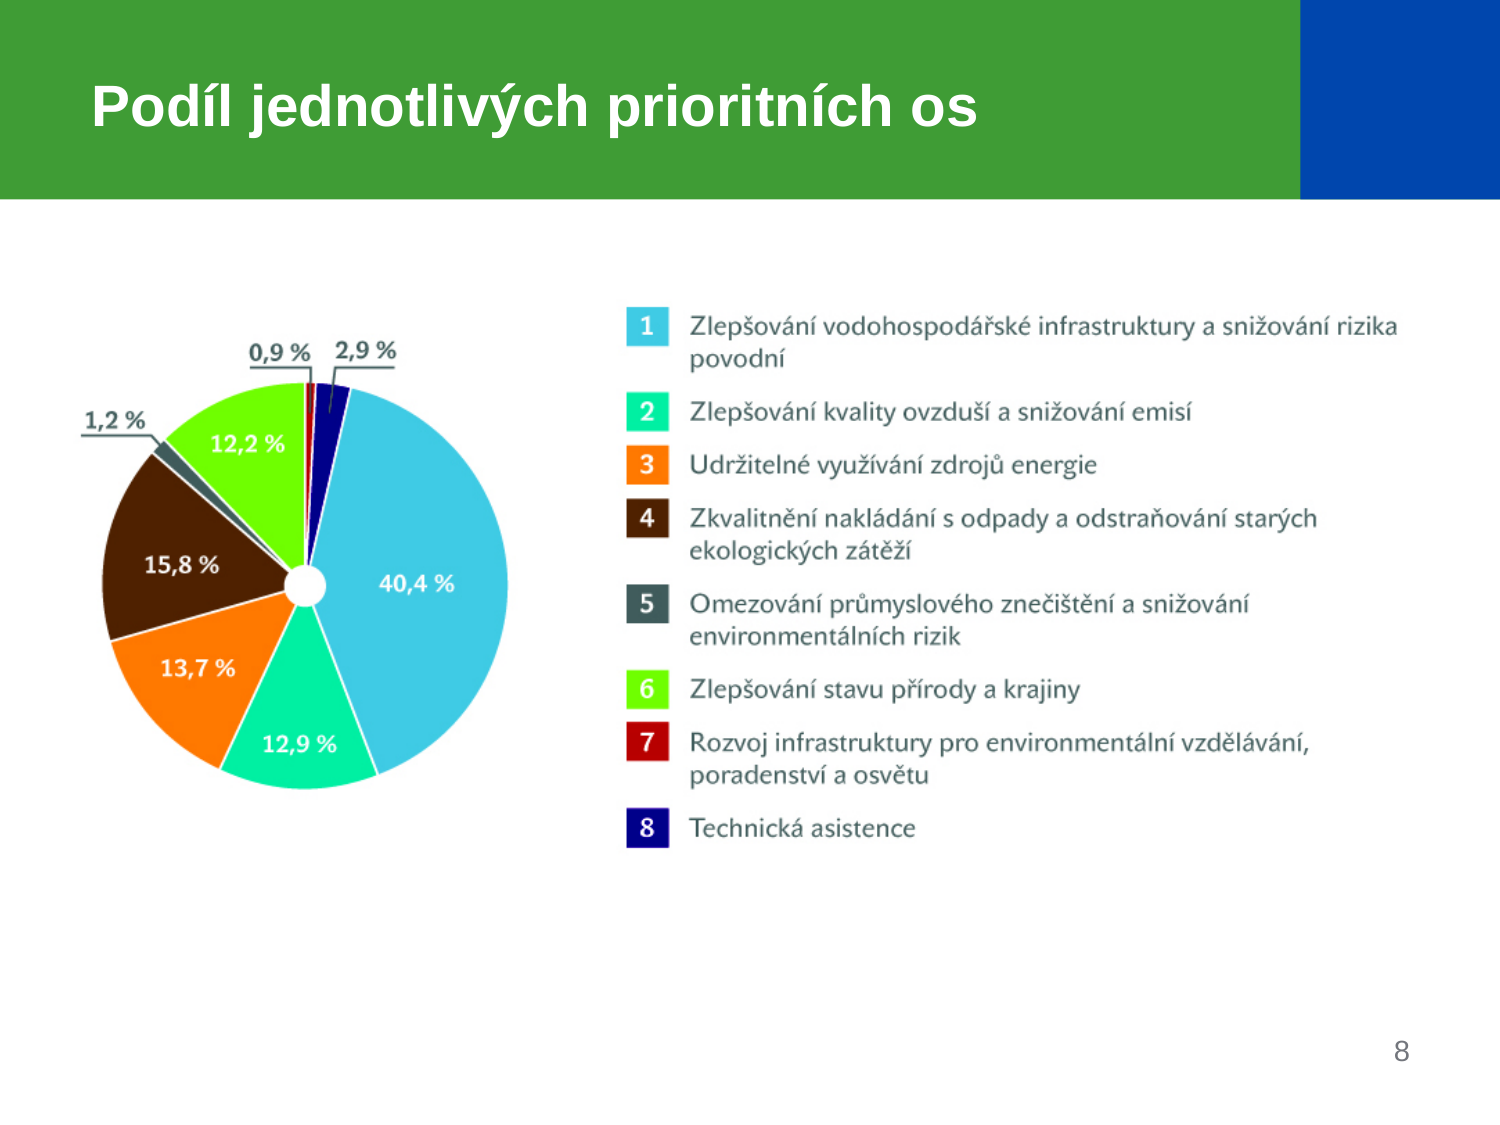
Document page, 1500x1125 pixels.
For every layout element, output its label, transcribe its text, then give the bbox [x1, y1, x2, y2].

slide_number 8 [1074, 1024, 1426, 1103]
title Podíl jednotlivých prioritních os [76, 45, 1270, 161]
picture [40, 266, 1460, 905]
